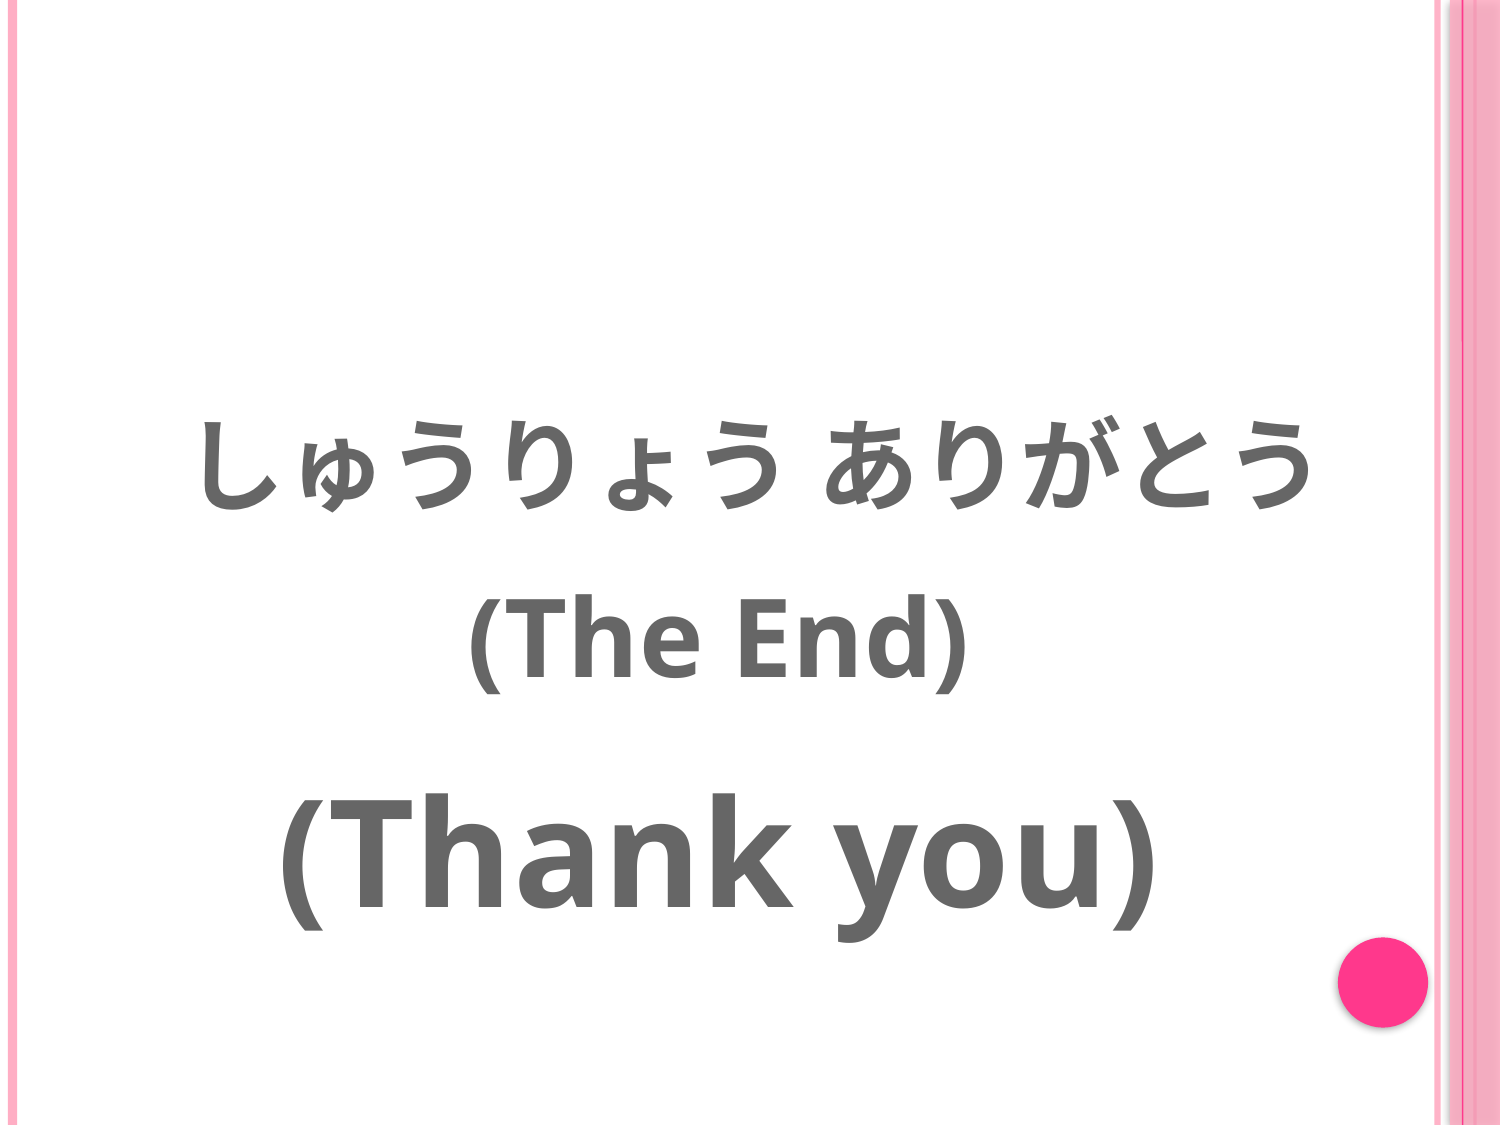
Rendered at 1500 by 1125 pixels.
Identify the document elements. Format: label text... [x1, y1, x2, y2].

text_box しゅうりょう ありがとう (The End) (Thank you) [0, 223, 1439, 952]
